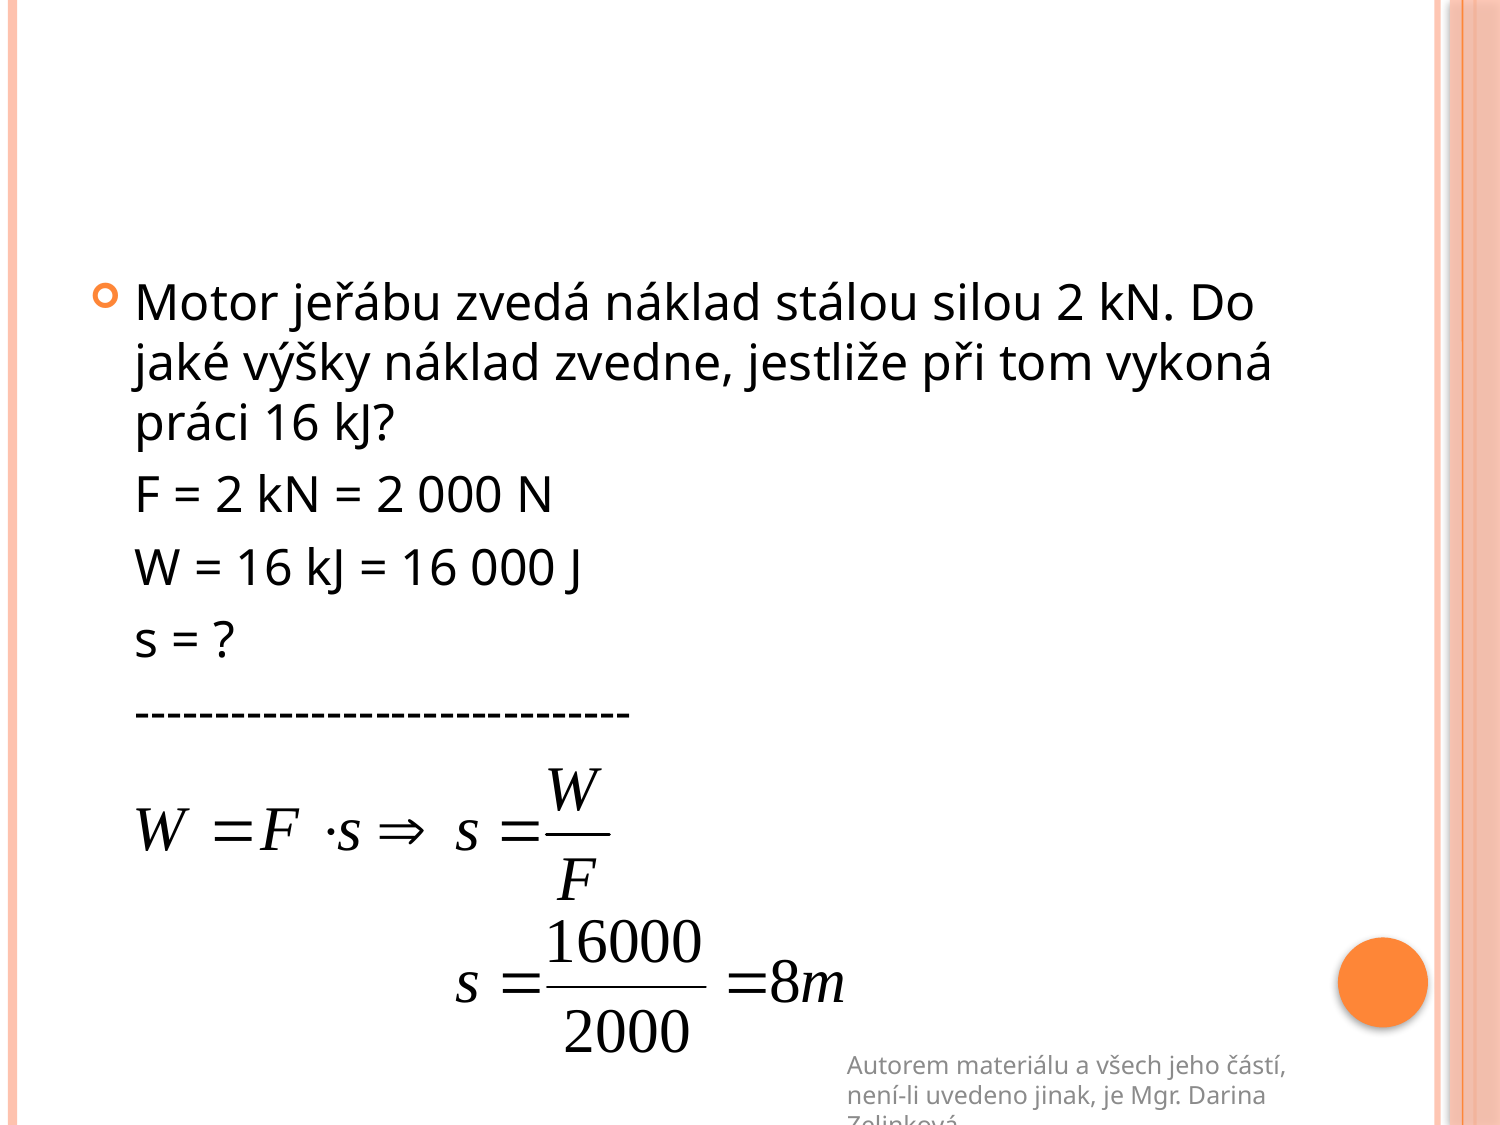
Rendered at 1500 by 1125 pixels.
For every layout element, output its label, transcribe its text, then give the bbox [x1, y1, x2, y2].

list Motor jeřábu zvedá náklad stálou silou 2 kN. Do jaké výšky náklad zvedne, jestliže při tom vykoná práci 16 kJ? F = 2 kN = 2 000 N W = 16 kJ = 16 000 J s = ? ------------------------------- [75, 262, 1300, 1062]
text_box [128, 749, 622, 915]
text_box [444, 901, 859, 1067]
footer Autorem materiálu a všech jeho částí, není-li uvedeno jinak, je Mgr. Darina Zelinková [832, 1065, 1307, 1125]
